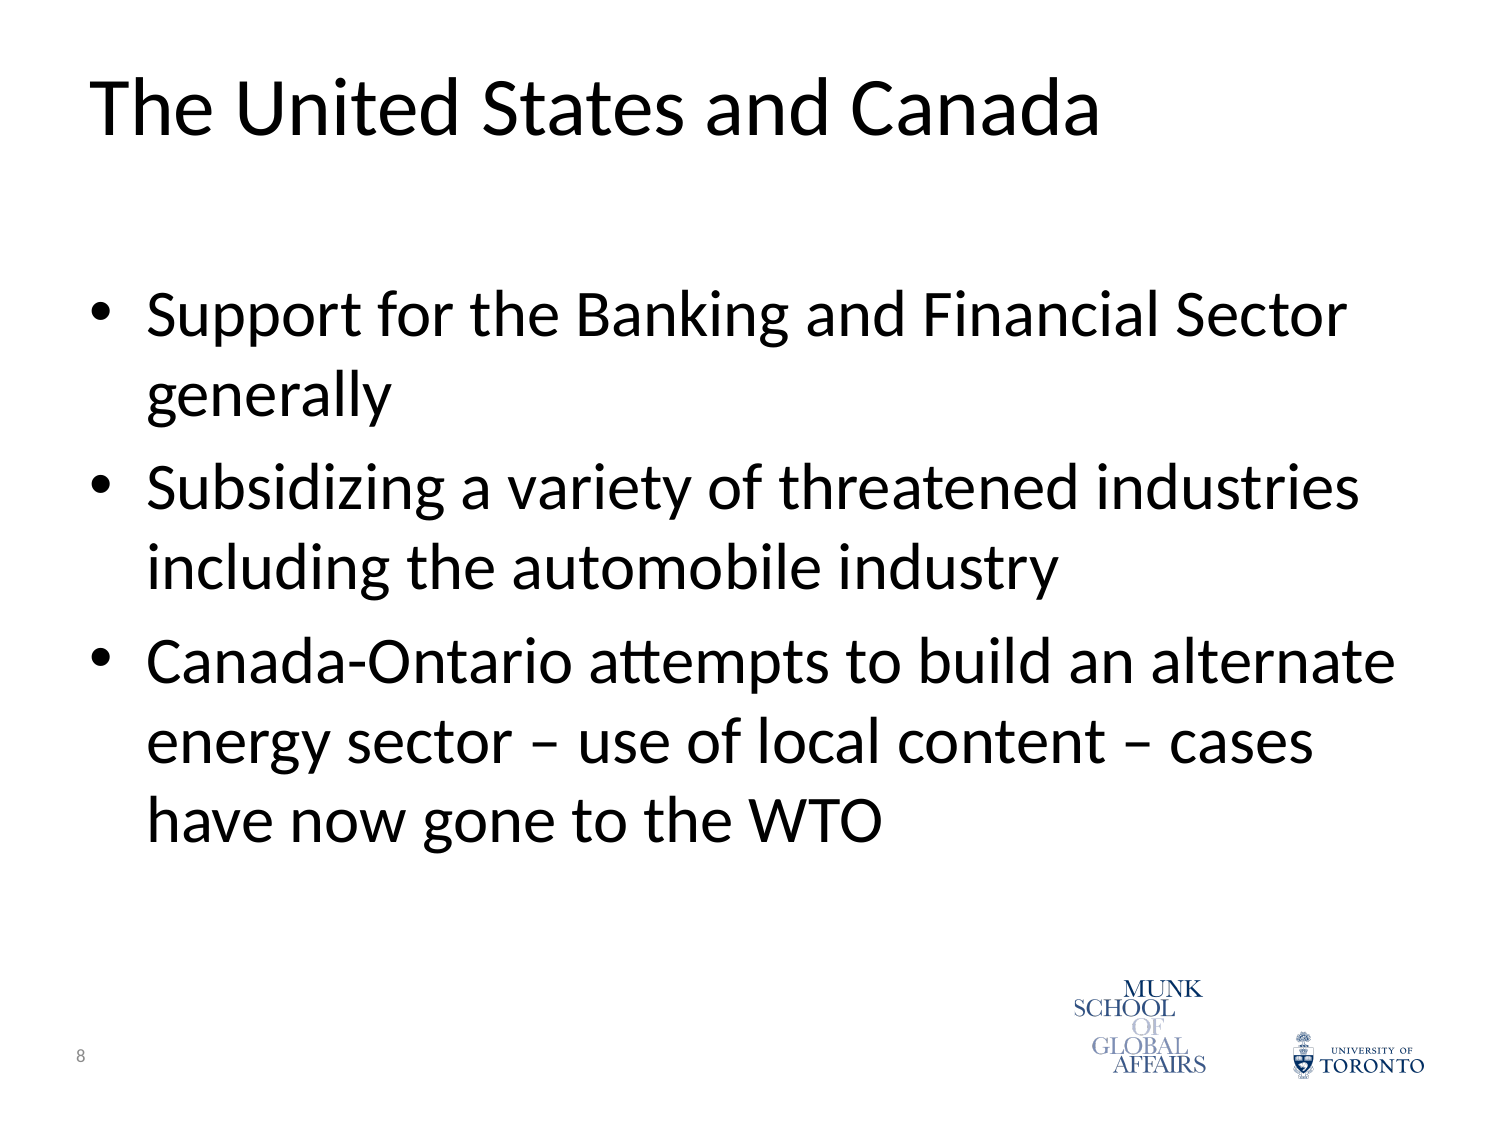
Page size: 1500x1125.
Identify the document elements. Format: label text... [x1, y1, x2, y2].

list Support for the Banking and Financial Sector generally Subsidizing a variety of threatened industries including the automobile industry Canada-Ontario attempts to build an alternate energy sector – use of local content – cases have now gone to the WTO [75, 262, 1425, 939]
slide_number 7 [61, 1025, 412, 1086]
title The United States and Canada [75, 45, 1425, 233]
